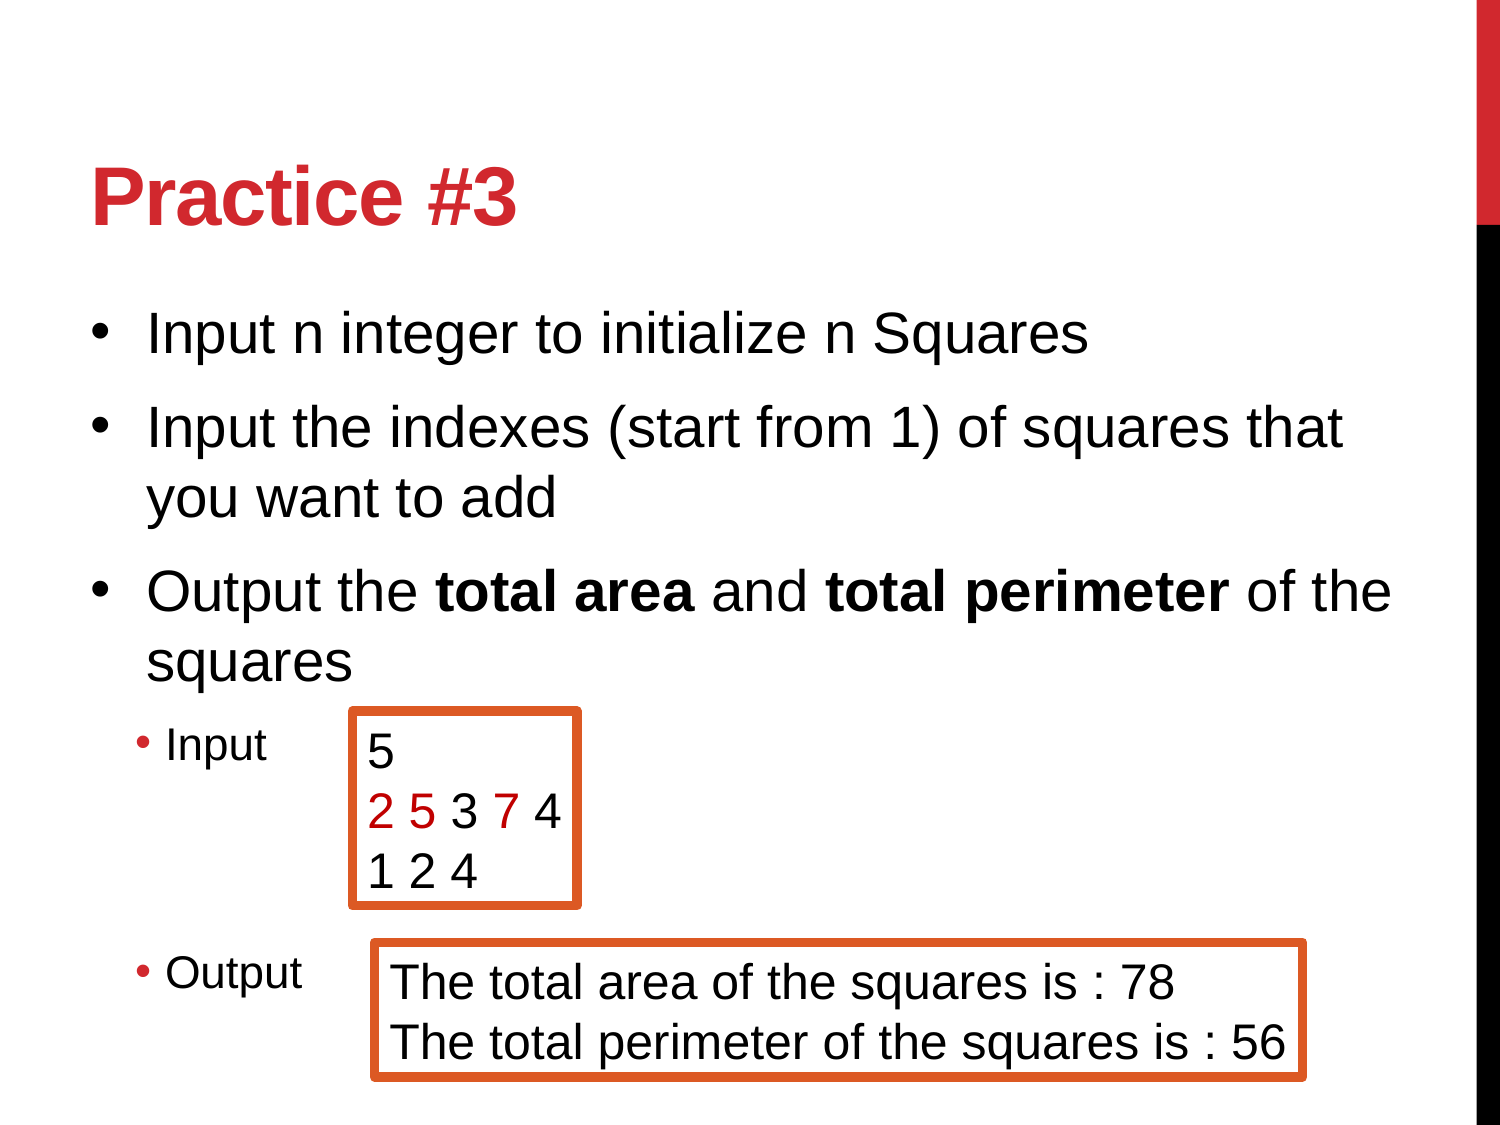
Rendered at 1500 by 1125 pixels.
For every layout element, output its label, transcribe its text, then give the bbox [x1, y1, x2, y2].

list Input n integer to initialize n Squares Input the indexes (start from 1) of squares that you want to add Output the total area and total perimeter of the squares Input Output [75, 287, 1412, 1042]
text_box The total area of the squares is : 78 The total perimeter of the squares is : 56 [374, 942, 1303, 1077]
text_box 5 2 5 3 7 4 1 2 4 [352, 711, 577, 906]
title Practice #3 [75, 25, 1350, 250]
